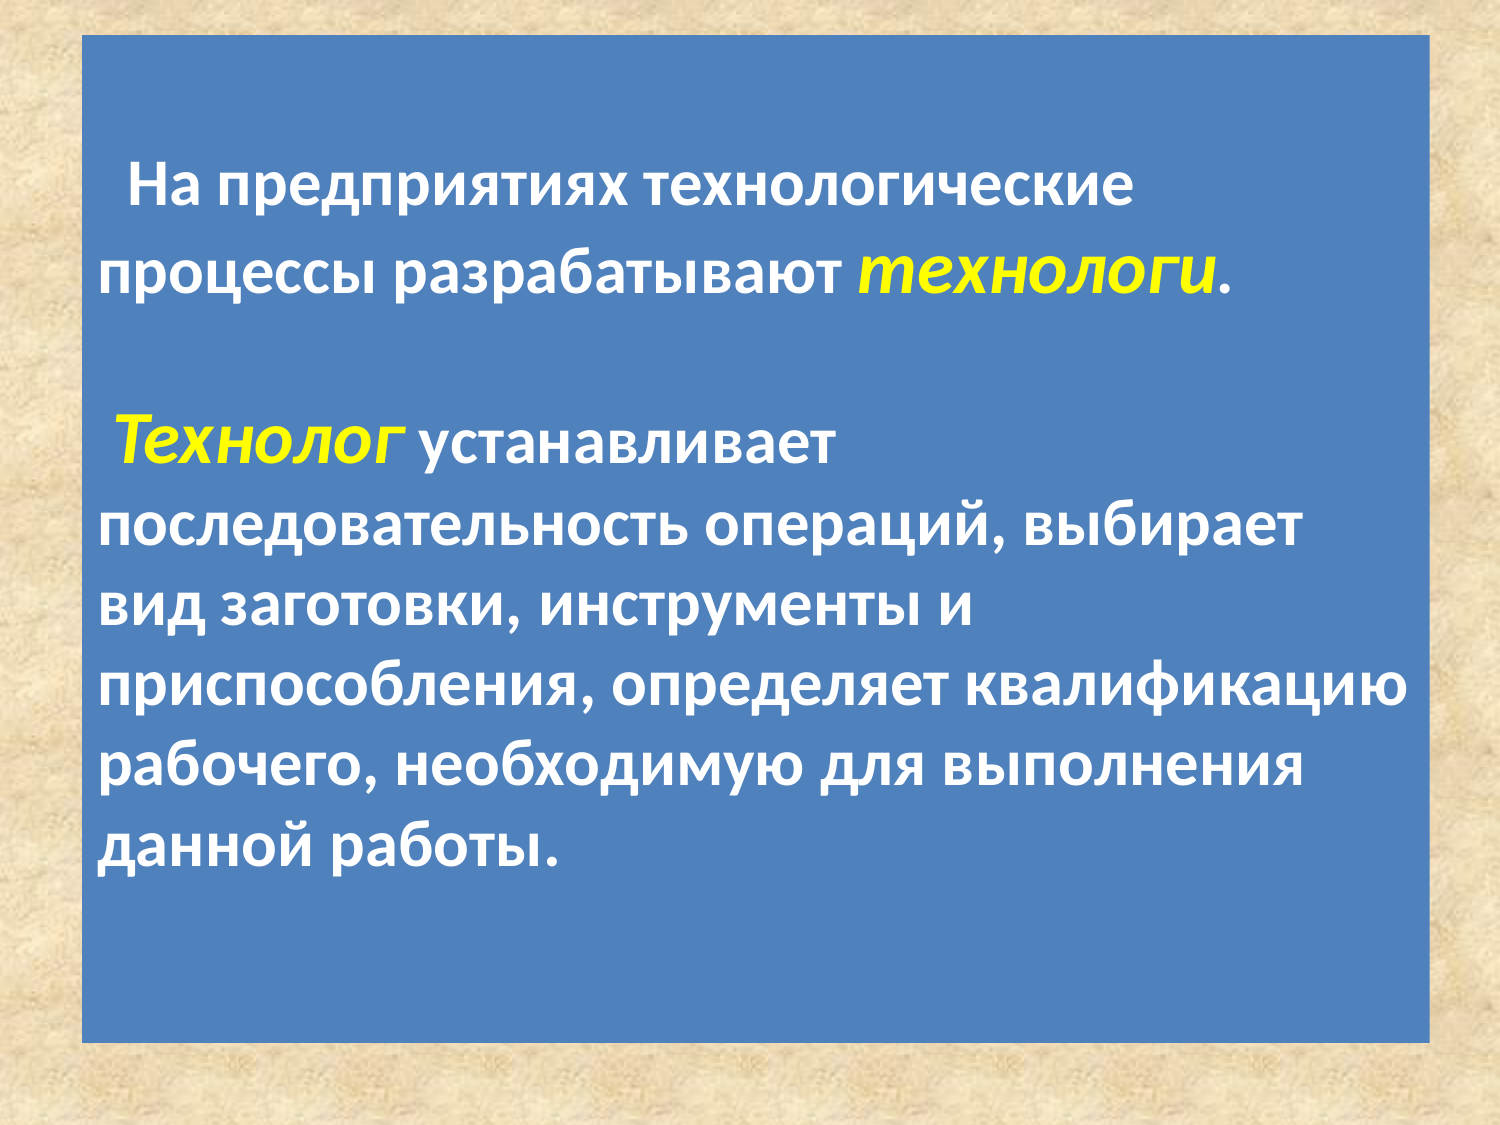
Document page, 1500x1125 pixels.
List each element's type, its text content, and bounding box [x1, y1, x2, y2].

picture [0, 0, 1500, 1125]
title На предприятиях технологические процессы разрабатывают технологи. Технолог устанавливает последовательность операций, выбирает вид заготовки, инструменты и приспособления, определяет квалификацию рабочего, необходимую для выполнения данной работы. [82, 35, 1430, 1043]
